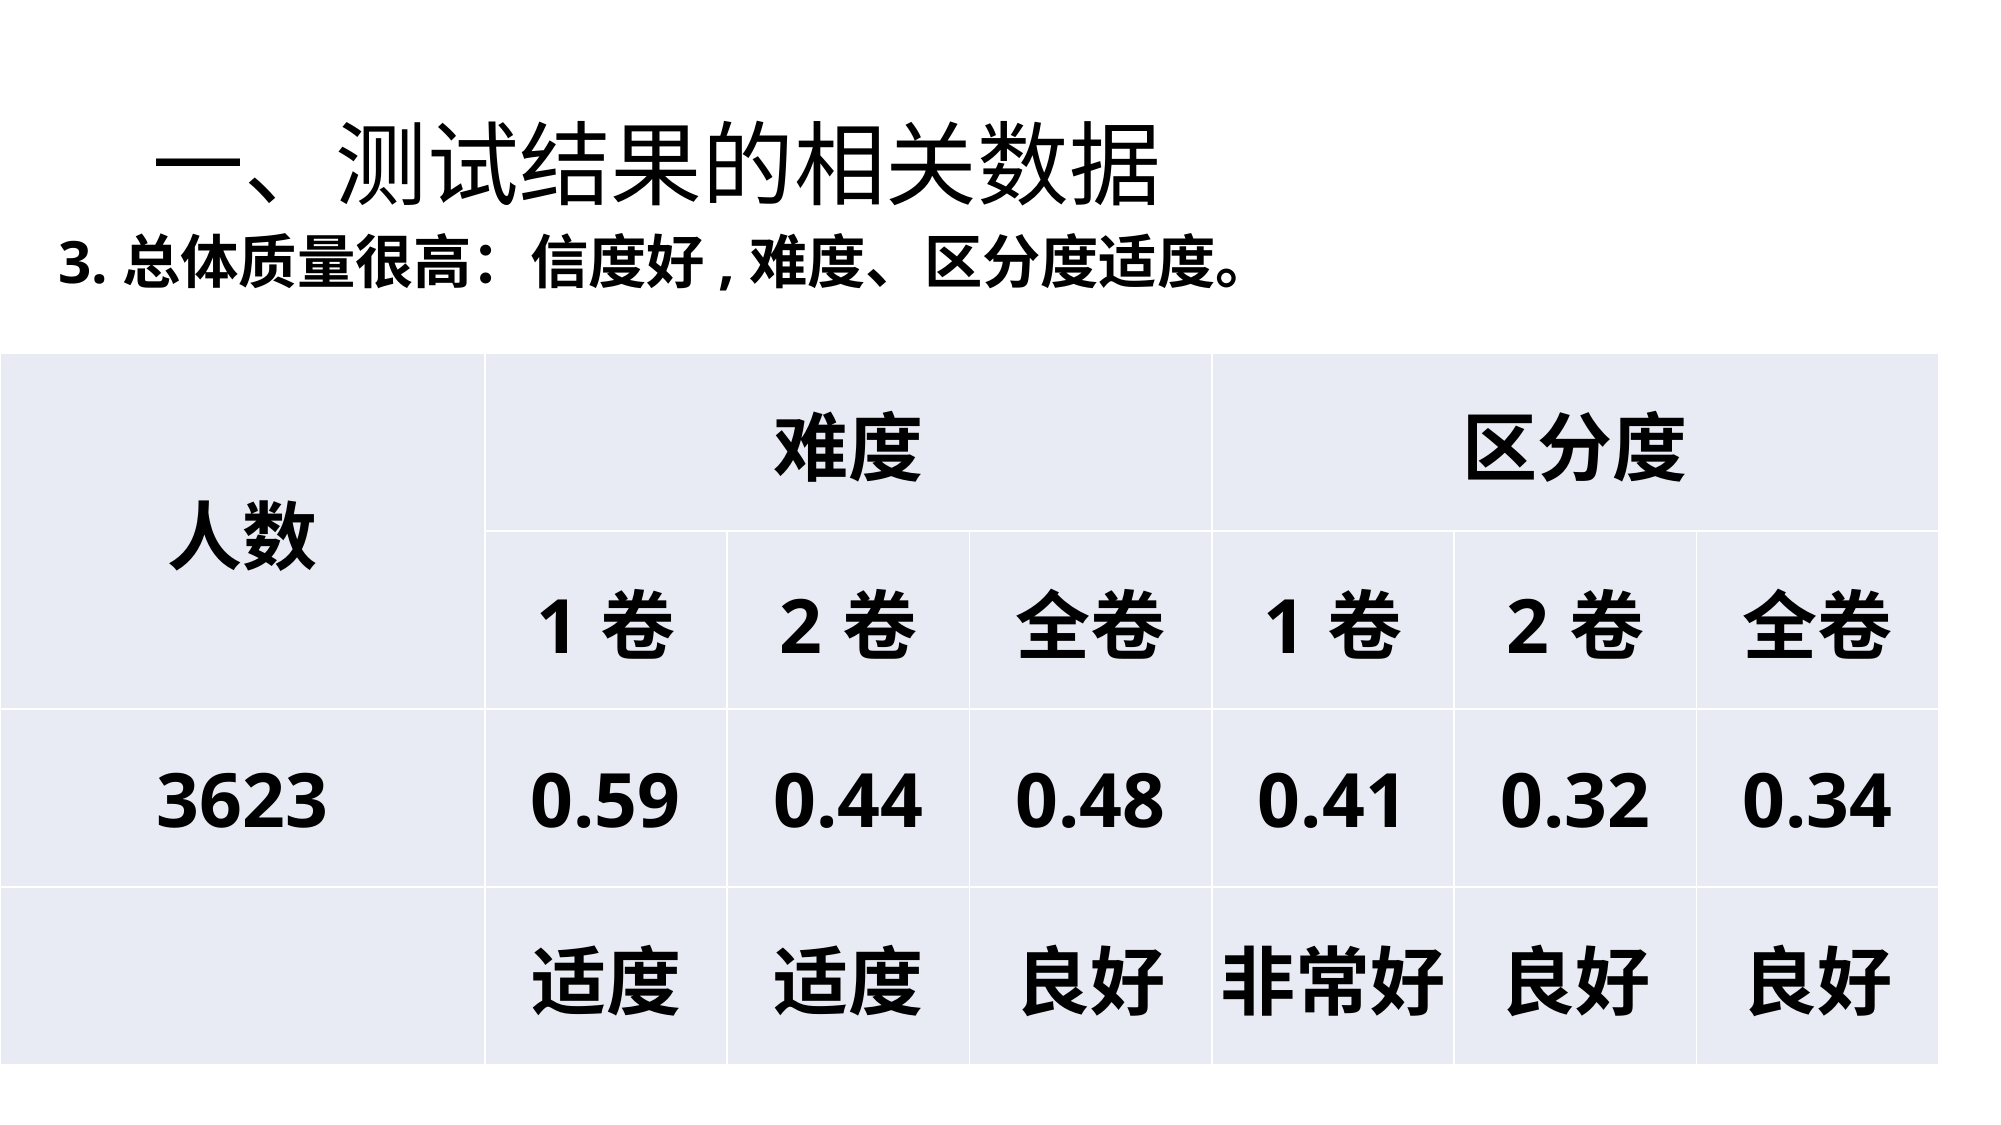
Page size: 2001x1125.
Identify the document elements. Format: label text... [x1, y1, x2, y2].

table_cell 2卷 [1455, 532, 1696, 708]
table_cell 0.48 [970, 710, 1211, 886]
table_header 难度 [486, 354, 1211, 530]
table_cell 0.41 [1213, 710, 1453, 886]
table_cell 0.34 [1697, 710, 1938, 886]
table_cell 良好 [970, 888, 1211, 1064]
table_cell 良好 [1455, 888, 1696, 1064]
table_cell 全卷 [970, 532, 1211, 708]
table_cell 非常好 [1213, 888, 1453, 1064]
table_cell 0.44 [728, 710, 969, 886]
table_header 人数 [1, 354, 484, 708]
text_box 3.总体质量很高：信度好,难度、区分度适度。 [43, 217, 1326, 303]
title 一、测试结果的相关数据 [137, 59, 1863, 278]
table_cell 全卷 [1697, 532, 1938, 708]
table_cell 1卷 [486, 532, 726, 708]
table_cell 适度 [728, 888, 969, 1064]
table_cell 0.59 [486, 710, 726, 886]
table_cell 0.32 [1455, 710, 1696, 886]
table_cell 良好 [1697, 888, 1938, 1064]
table_header 区分度 [1213, 354, 1938, 530]
table_cell 3623 [1, 710, 484, 886]
table_cell 2卷 [728, 532, 969, 708]
table_cell 适度 [486, 888, 726, 1064]
table_cell [1, 888, 484, 1064]
table_cell 1卷 [1213, 532, 1453, 708]
